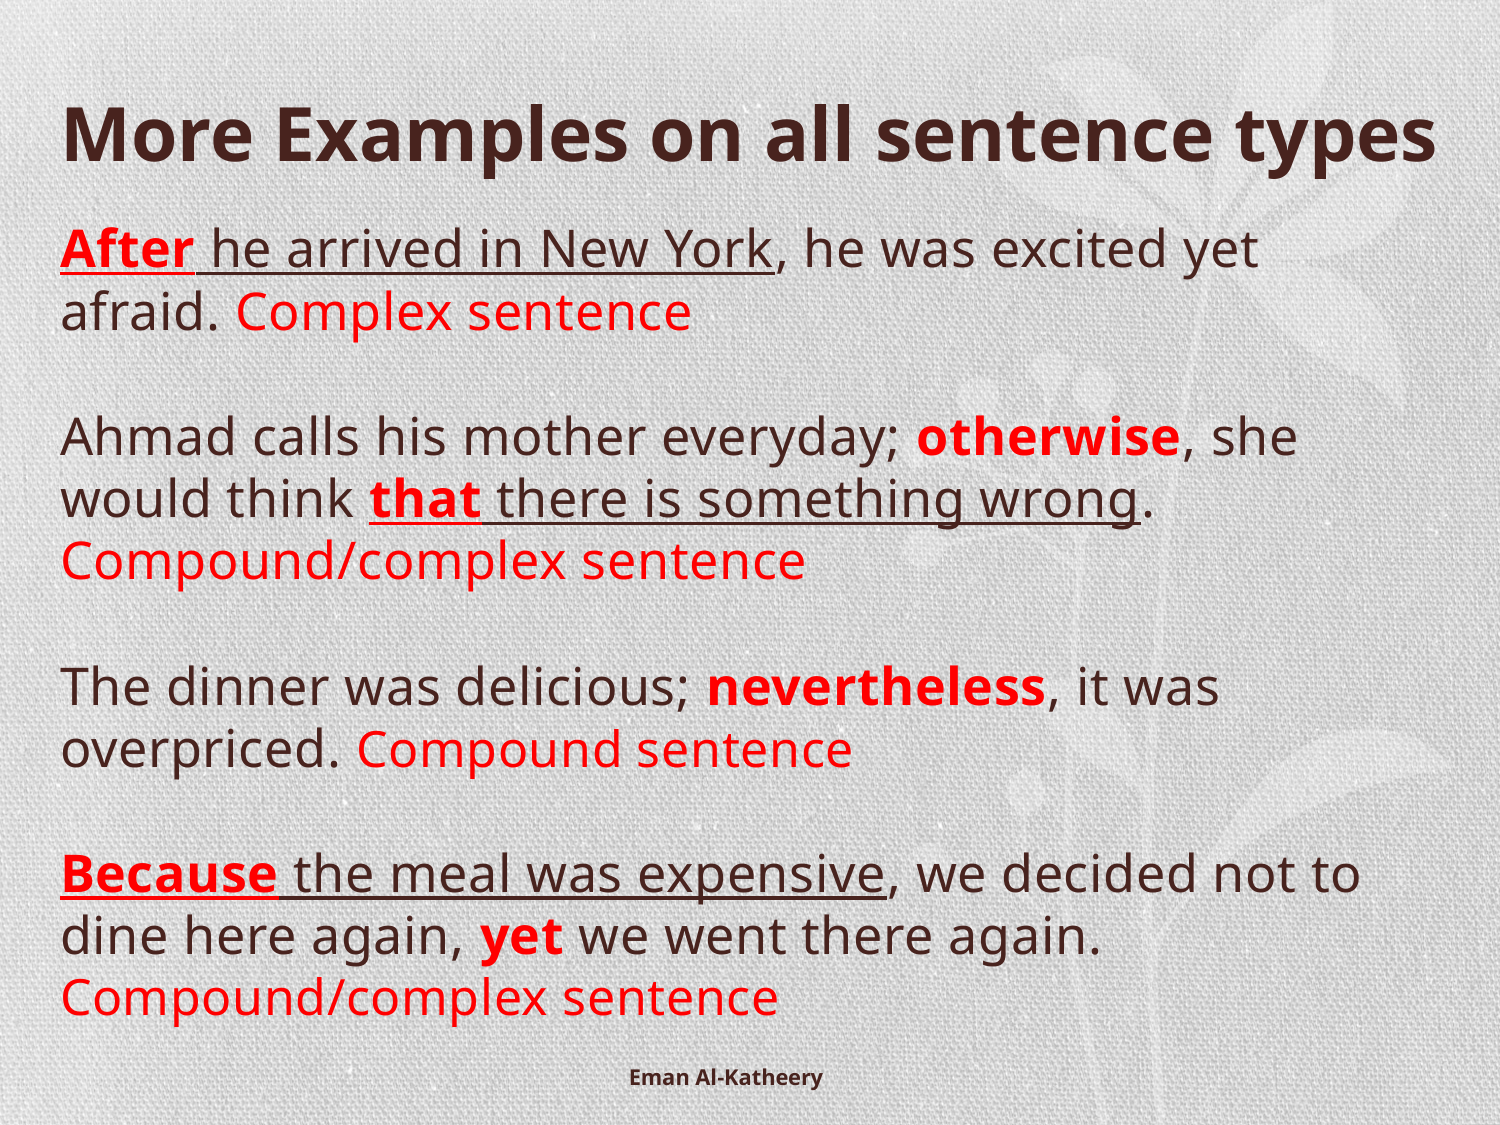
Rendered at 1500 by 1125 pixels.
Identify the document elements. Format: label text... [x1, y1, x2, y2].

footer Eman Al-Katheery [614, 1054, 1285, 1103]
list After he arrived in New York, he was excited yet afraid. Complex sentence Ahmad calls his mother everyday; otherwise, she would think that there is something wrong. Compound/complex sentence The dinner was delicious; nevertheless, it was overpriced. Compound sentence Because the meal was expensive, we decided not to dine here again, yet we went there again. Compound/complex sentence [45, 208, 1455, 1047]
title More Examples on all sentence types [45, 73, 1455, 185]
